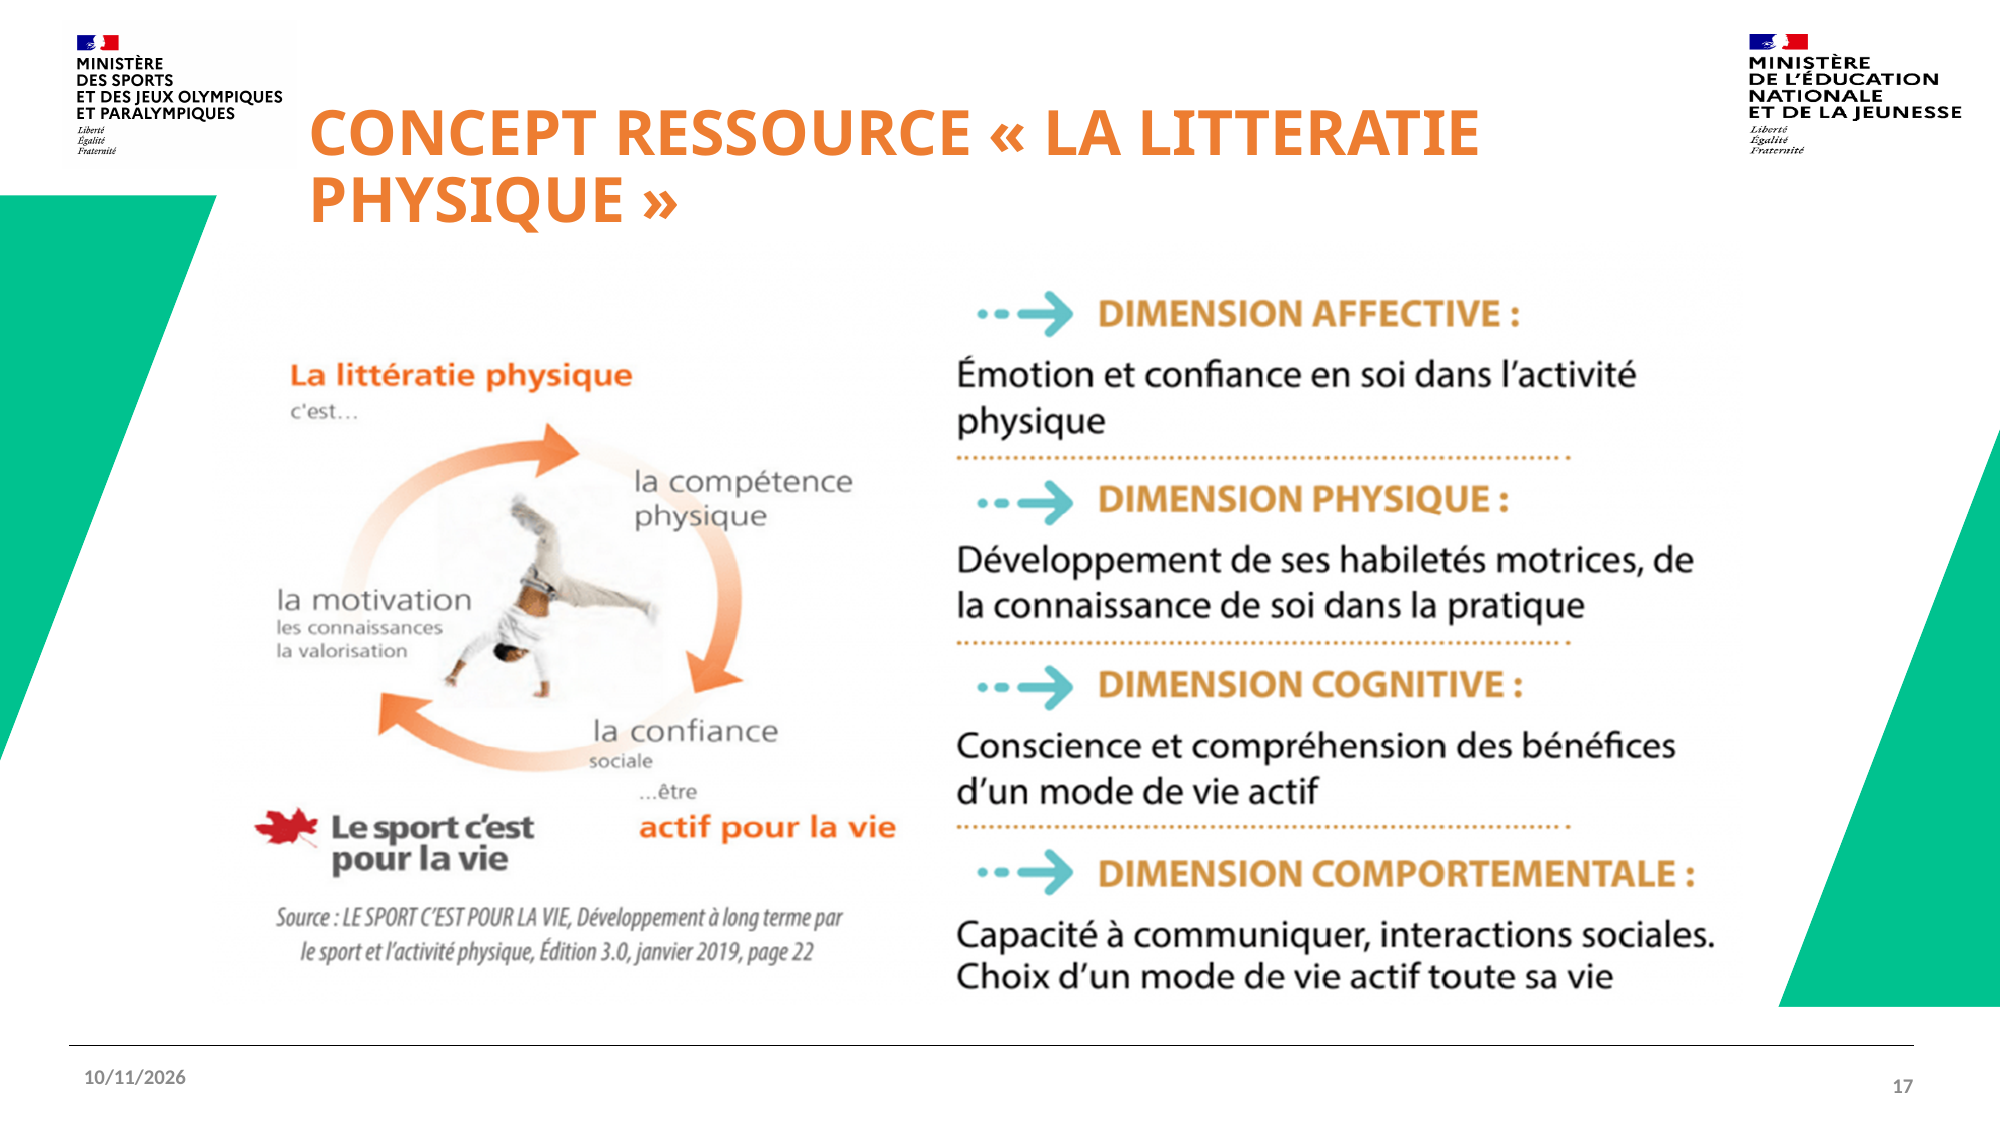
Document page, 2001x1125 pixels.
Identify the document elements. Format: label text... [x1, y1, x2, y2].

picture [1749, 34, 1963, 155]
title CONCEPT ressource « la LITTERATIE PHYSIQUE » [294, 94, 1706, 241]
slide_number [69, 1046, 519, 1107]
picture [212, 241, 1743, 1005]
picture [62, 20, 297, 169]
slide_number 17 [1618, 1046, 1914, 1125]
